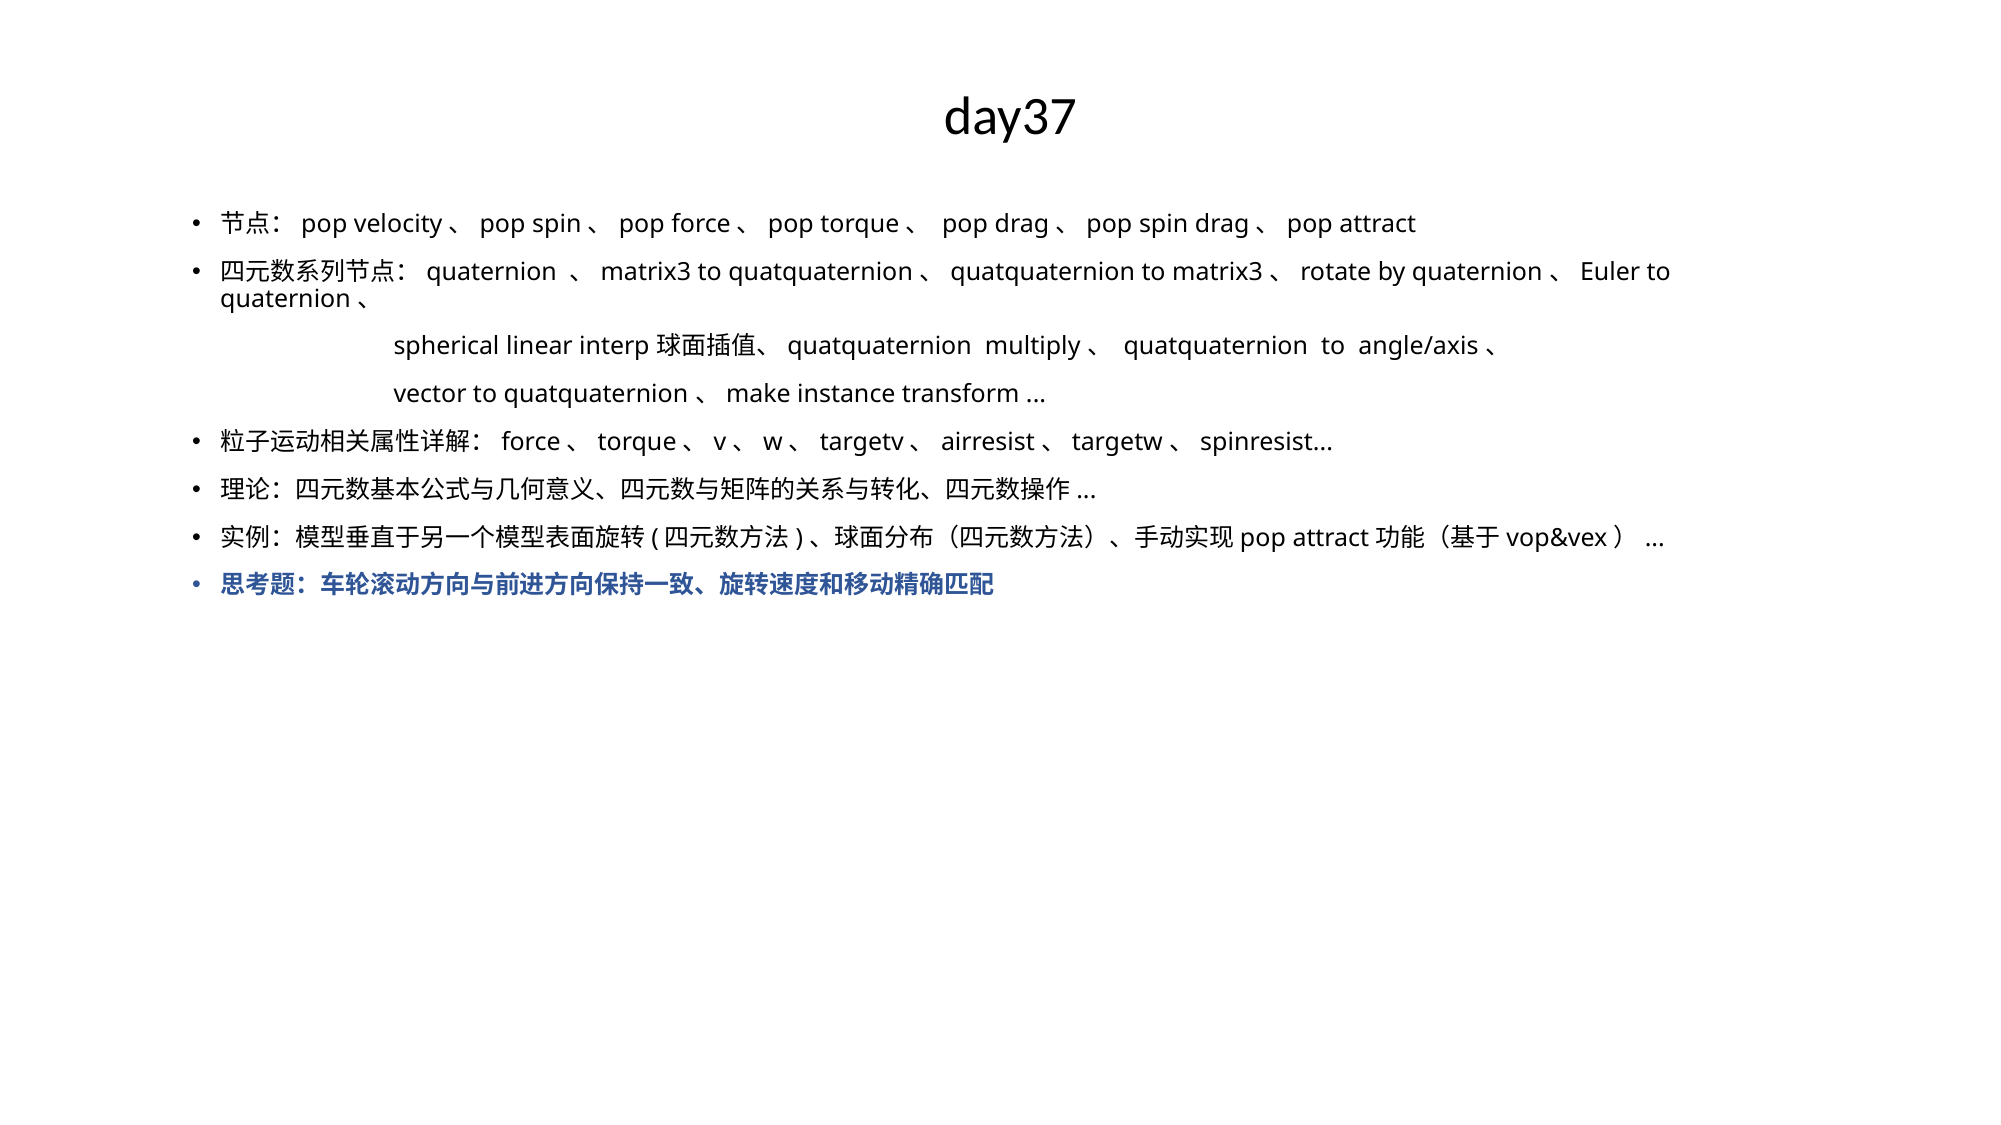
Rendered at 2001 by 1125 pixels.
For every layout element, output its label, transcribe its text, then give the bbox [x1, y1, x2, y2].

subtitle 节点：pop velocity、pop spin、pop force、pop torque、 pop drag、pop spin drag、pop attract 四元数系列节点：quaternion 、matrix3 to quatquaternion、quatquaternion to matrix3、rotate by quaternion、Euler to quaternion、 spherical linear interp球面插值、quatquaternion multiply、 quatquaternion to angle/axis、 vector to quatquaternion、make instance transform ... 粒子运动相关属性详解：force、torque、v、w、targetv、airresist、targetw、spinresist... 理论：四元数基本公式与几何意义、四元数与矩阵的关系与转化、四元数操作... 实例：模型垂直于另一个模型表面旋转(四元数方法)、球面分布（四元数方法）、手动实现pop attract功能（基于vop&vex）... 思考题：车轮滚动方向与前进方向保持一致、旋转速度和移动精确匹配 [176, 203, 1815, 903]
title day37 [711, 41, 1309, 154]
